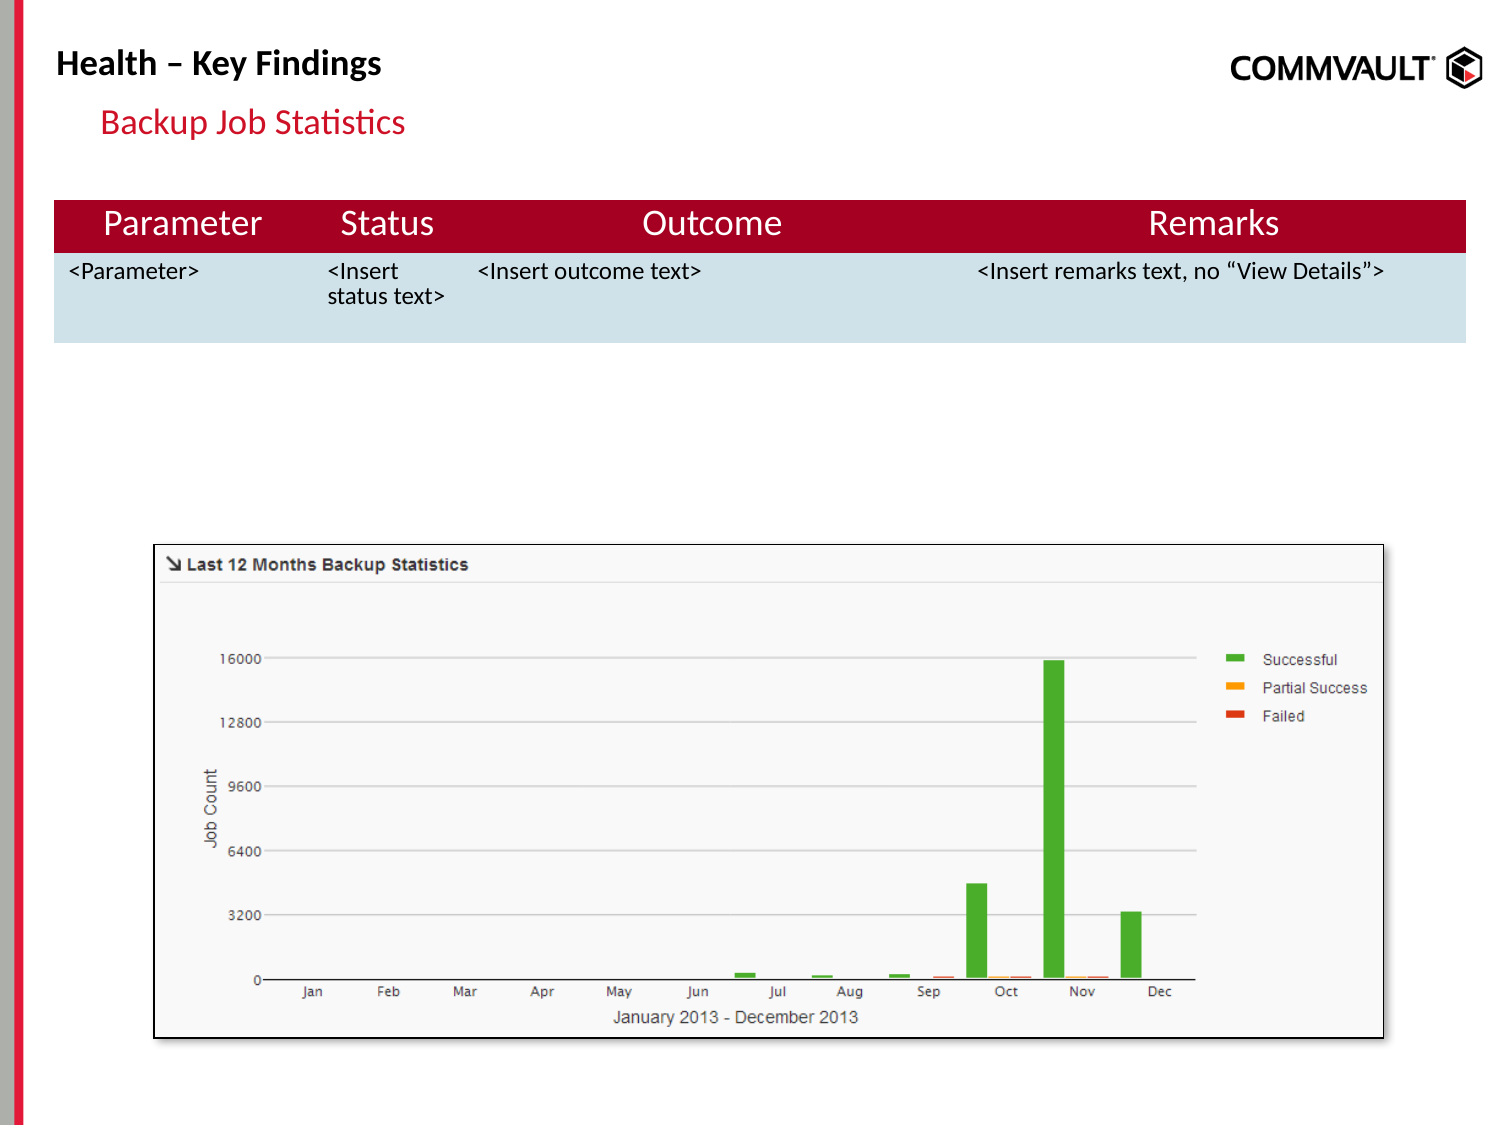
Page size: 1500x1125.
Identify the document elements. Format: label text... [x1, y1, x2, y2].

table_header Parameter [54, 200, 312, 253]
table_header Remarks [962, 200, 1466, 253]
table_cell <Insert remarks text, no “View Details”> [962, 253, 1466, 343]
table_cell <Insert status text> [312, 253, 462, 343]
table_cell <Parameter> [54, 253, 312, 343]
table_cell <Insert outcome text> [462, 253, 962, 343]
table_header Outcome [462, 200, 962, 253]
title Health – Key Findings [41, 30, 1232, 90]
list Backup Job Statistics [85, 89, 1232, 150]
table_header Status [312, 200, 462, 253]
picture [1232, 46, 1483, 89]
picture [154, 544, 1384, 1038]
